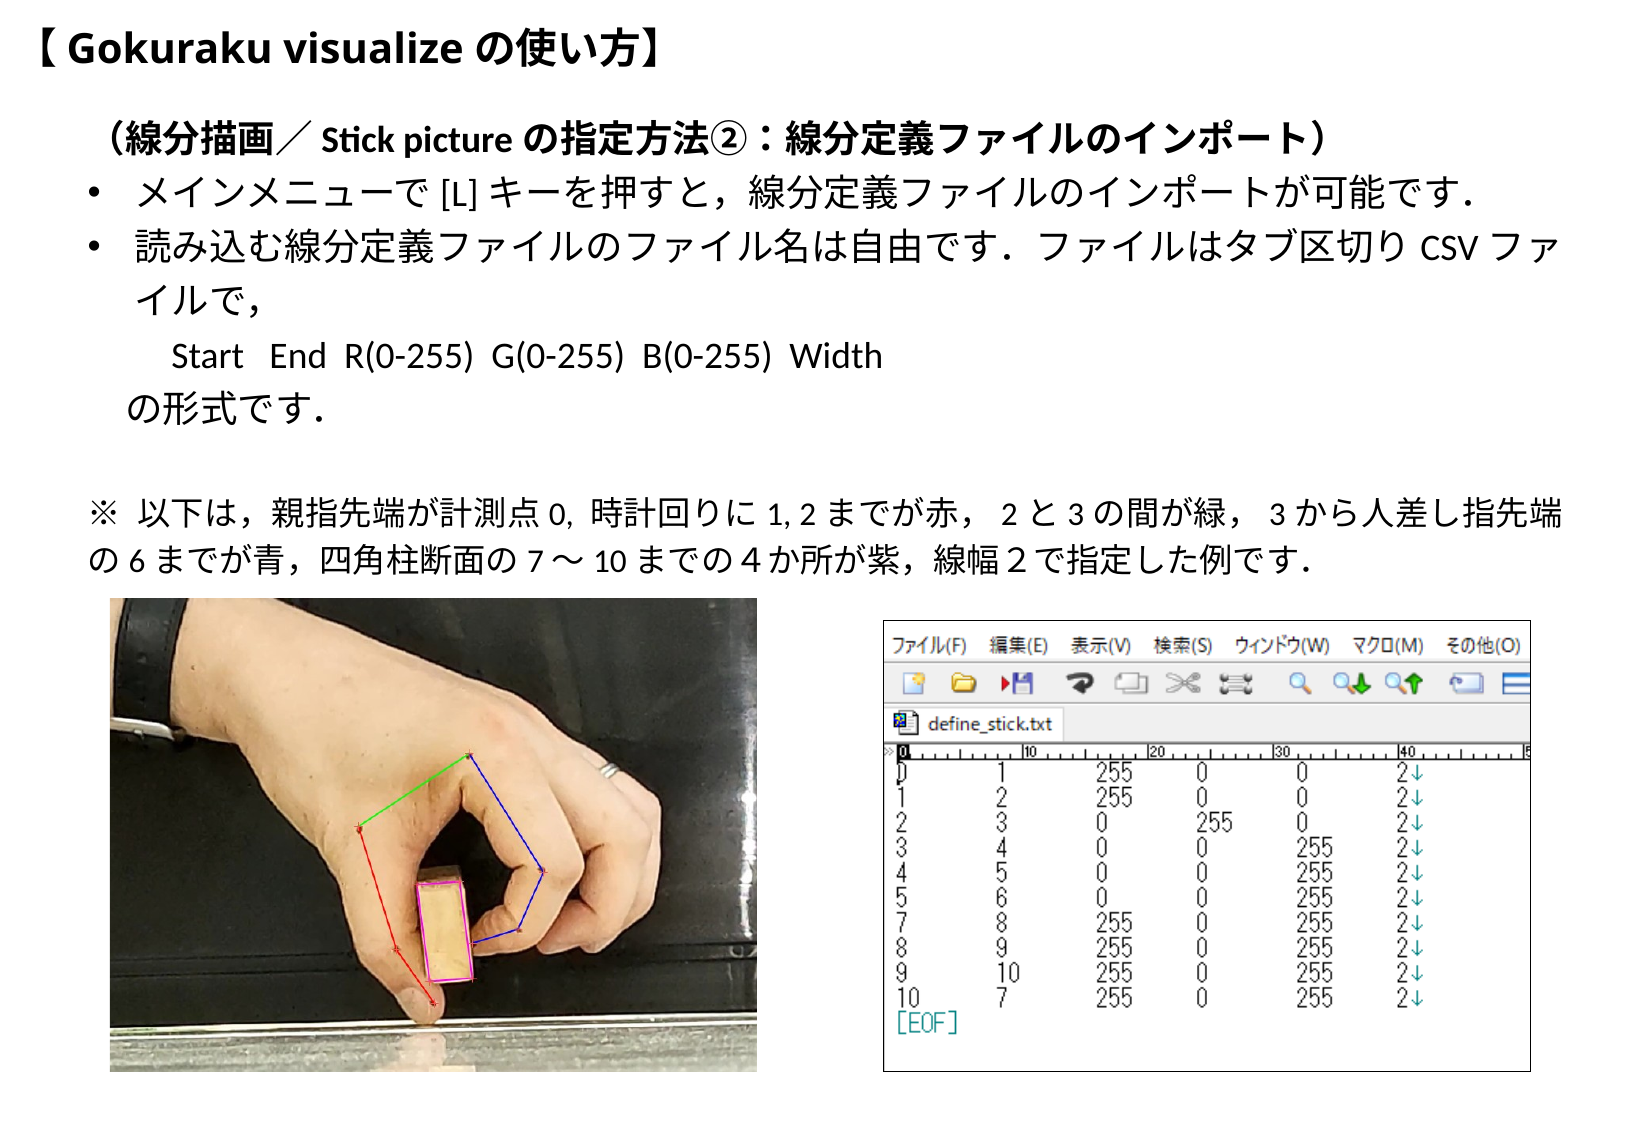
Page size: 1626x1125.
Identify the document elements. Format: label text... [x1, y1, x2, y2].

title 【Gokuraku visualizeの使い方】 [0, 0, 1625, 101]
picture [883, 620, 1531, 1072]
text_box （線分描画／Stick pictureの指定方法②：線分定義ファイルのインポート） メインメニューで[L]キーを押すと，線分定義ファイルのインポートが可能です． 読み込む線分定義ファイルのファイル名は自由です．ファイルはタブ区切りCSVファイルで， Start End R(0-255) G(0-255) B(0-255) Width の形式です． ※ 以下は，親指先端が計測点0, 時計回りに1, 2までが赤，2と3の間が緑，3から人差し指先端の6までが青，四角柱断面の7～10までの４か所が紫，線幅２で指定した例です． [72, 98, 1578, 587]
picture [109, 598, 757, 1072]
